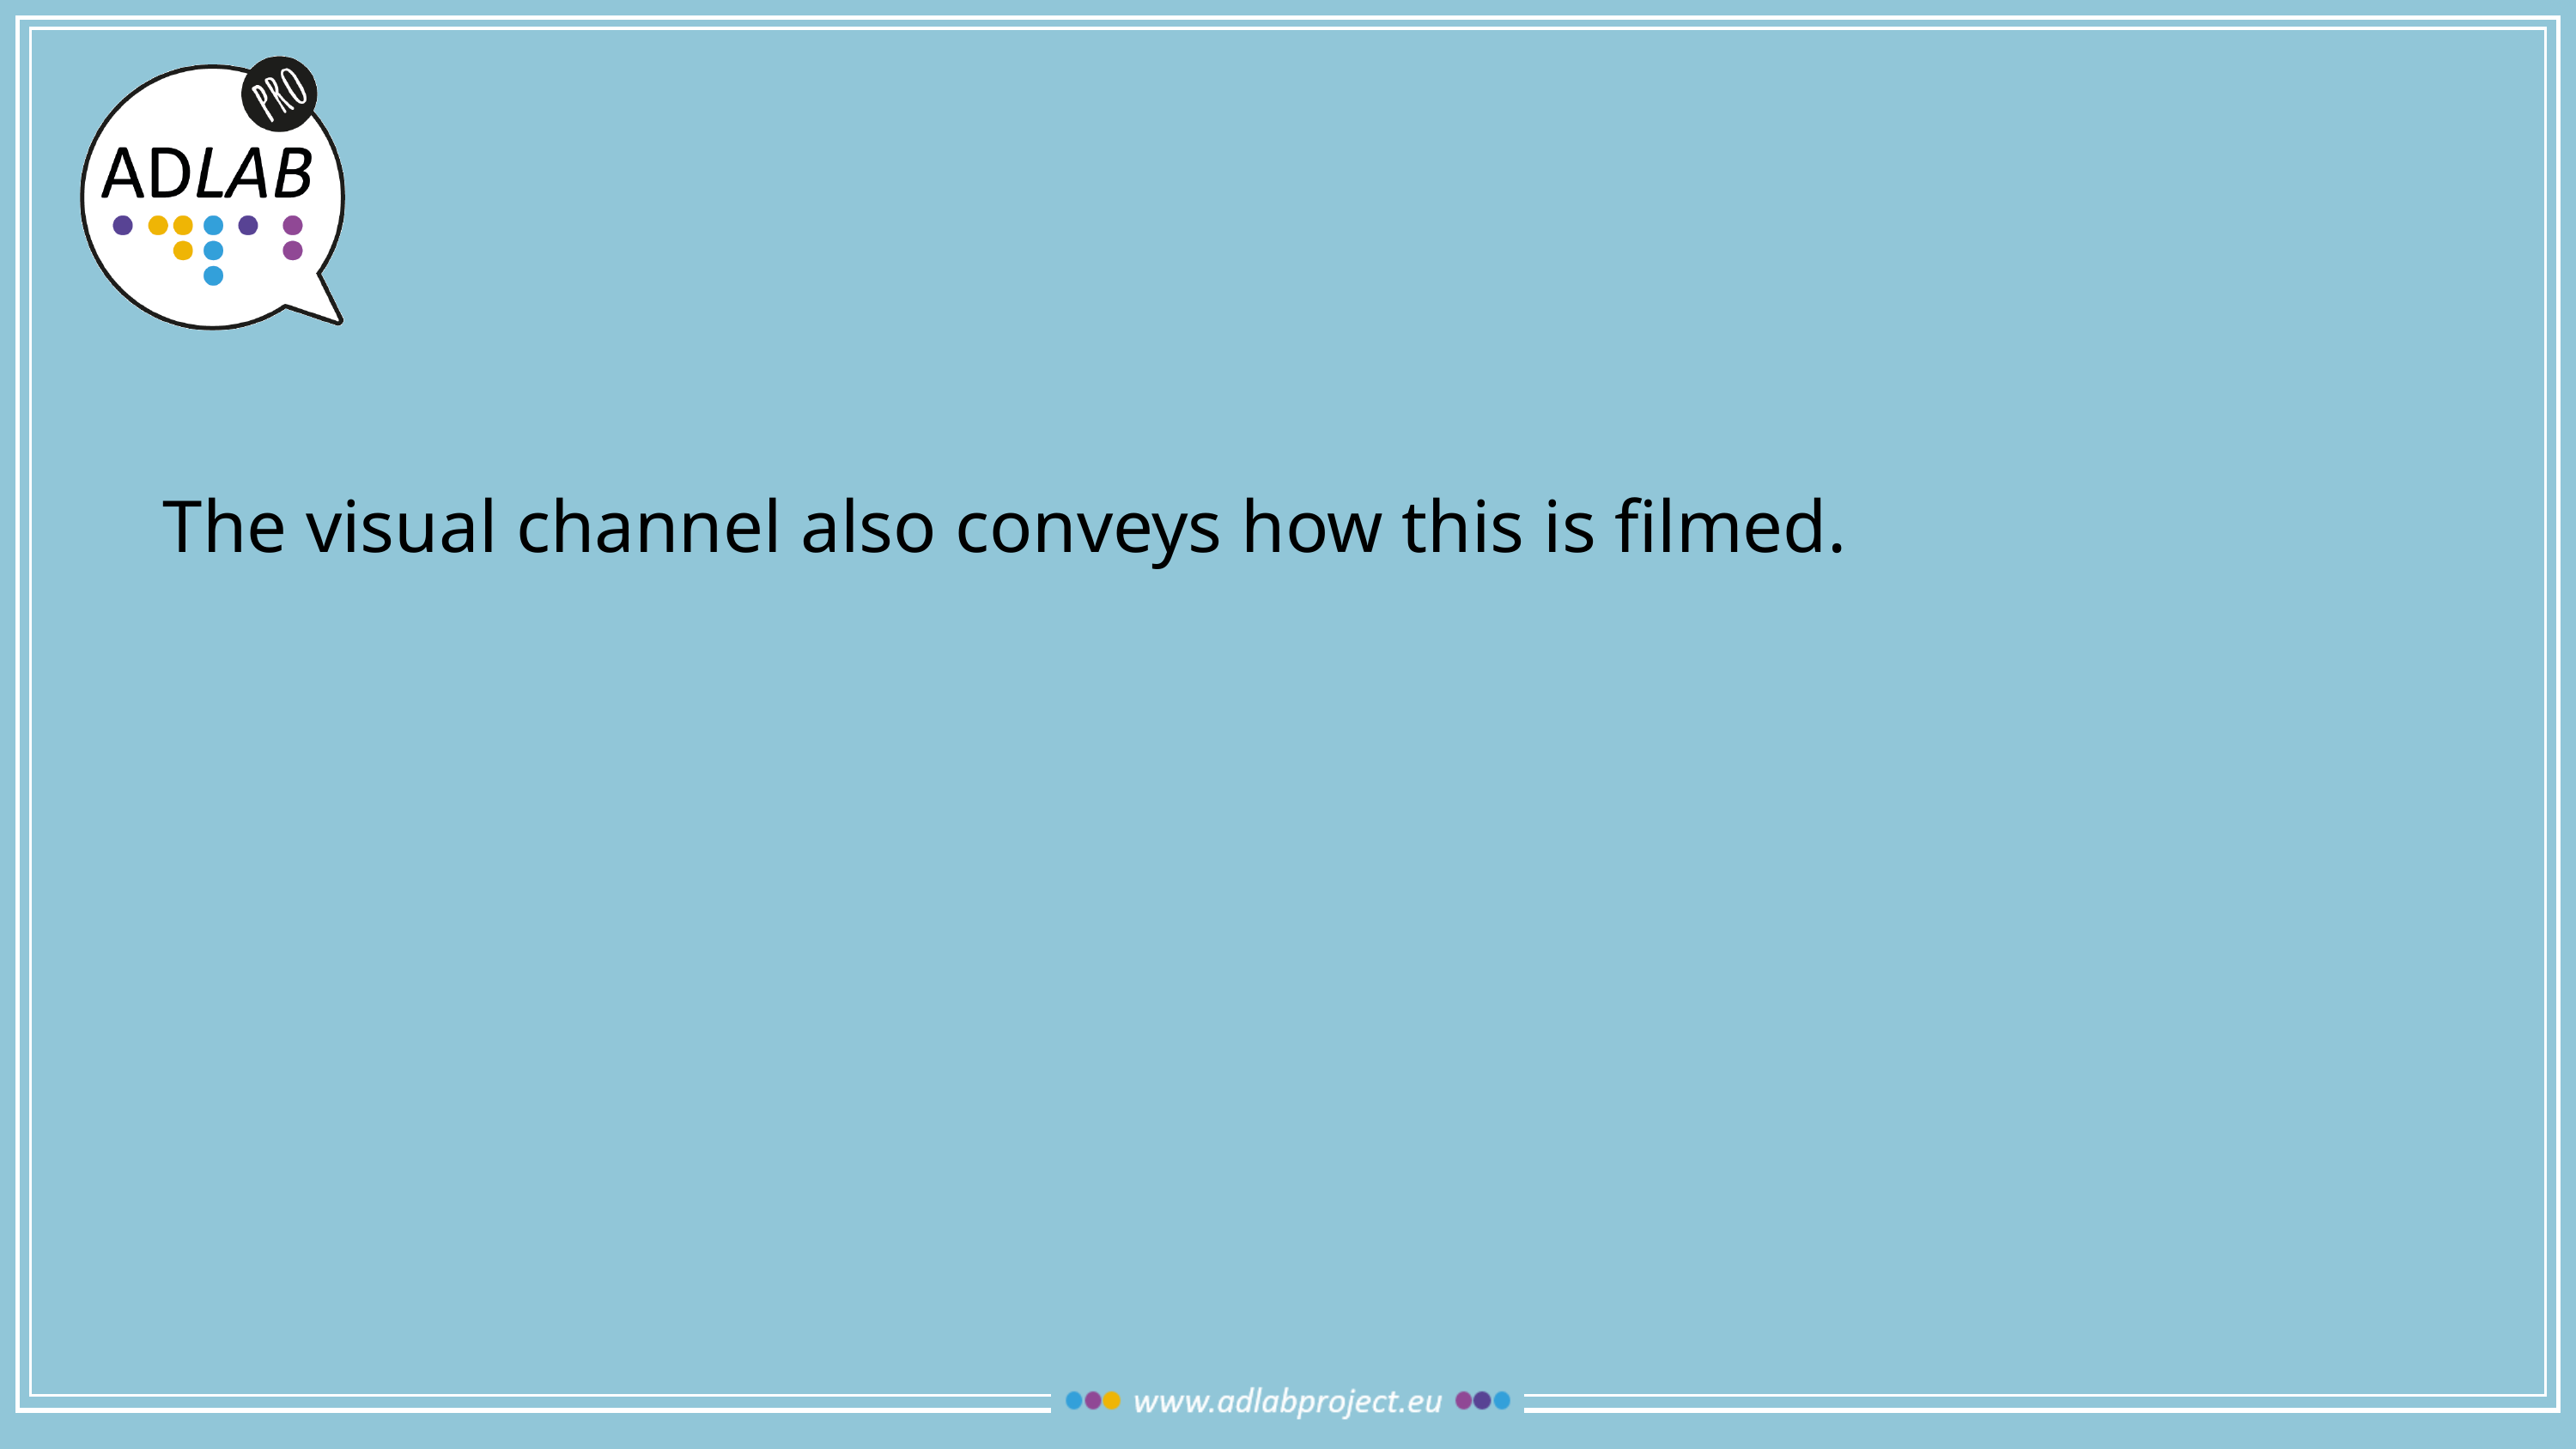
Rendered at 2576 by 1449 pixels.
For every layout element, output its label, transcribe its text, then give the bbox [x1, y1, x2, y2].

list The visual channel also conveys how this is filmed. [150, 431, 2467, 1087]
picture [72, 49, 353, 330]
picture [1051, 1378, 1524, 1429]
